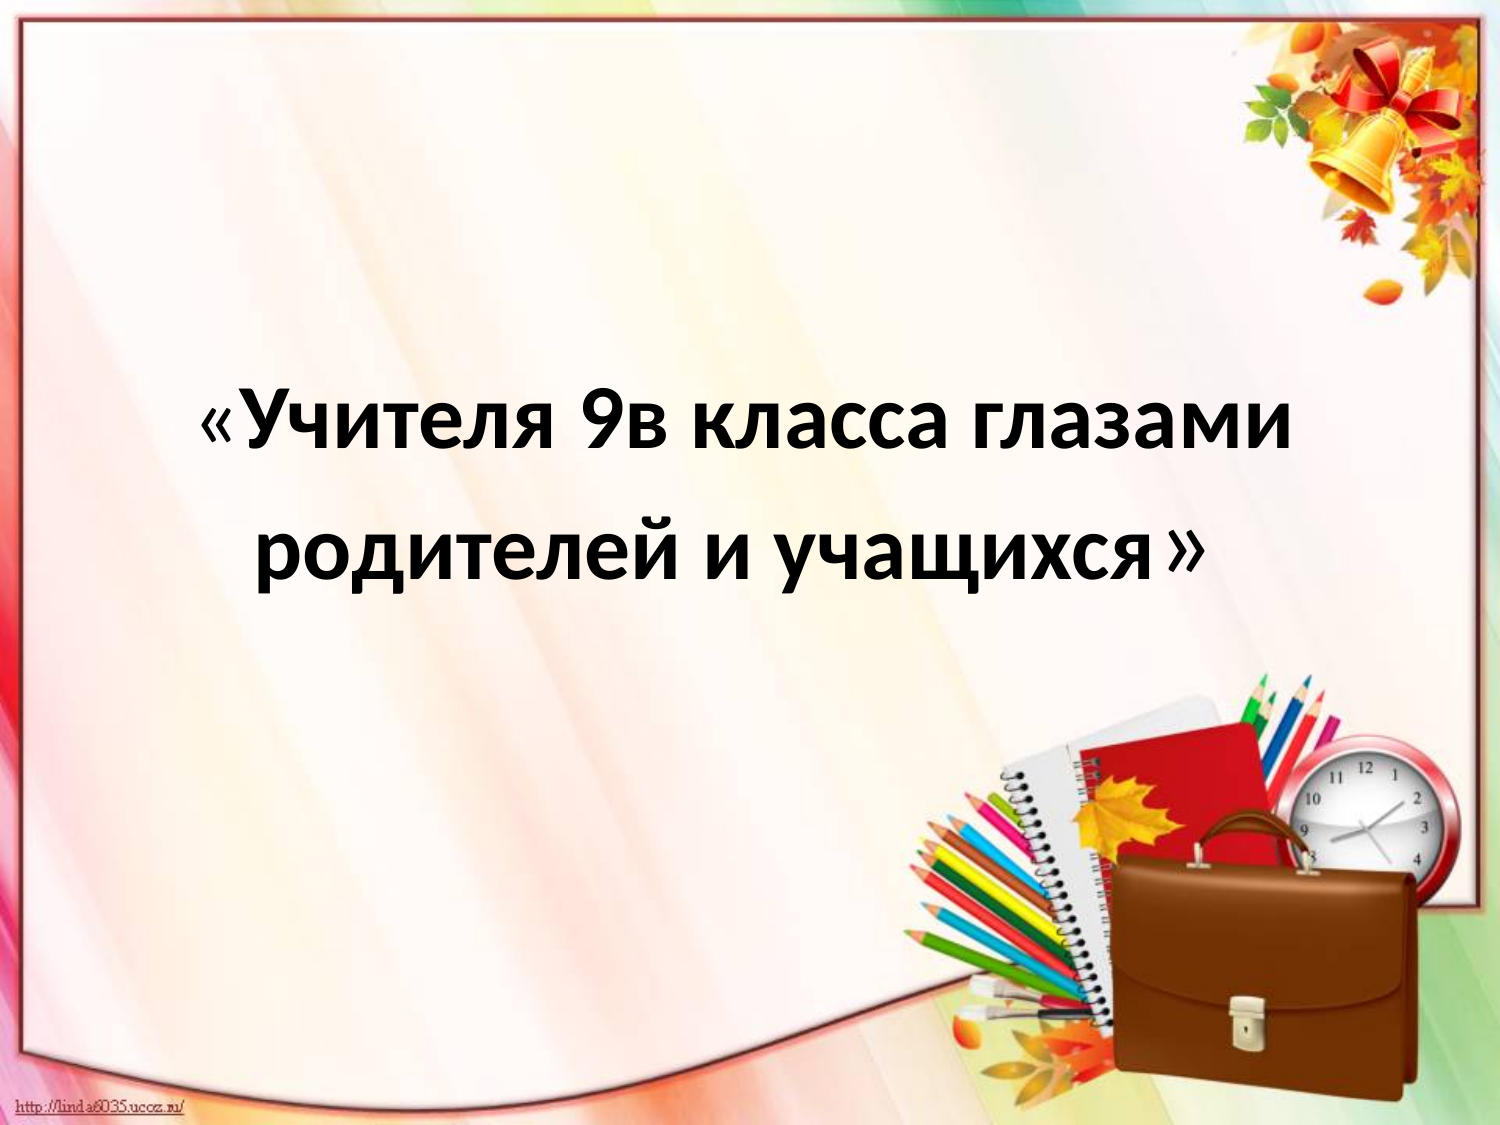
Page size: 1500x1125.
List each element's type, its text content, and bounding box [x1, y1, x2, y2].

title «Учителя 9в класса глазами родителей и учащихся» [29, 231, 1459, 728]
picture [0, 0, 1500, 1125]
